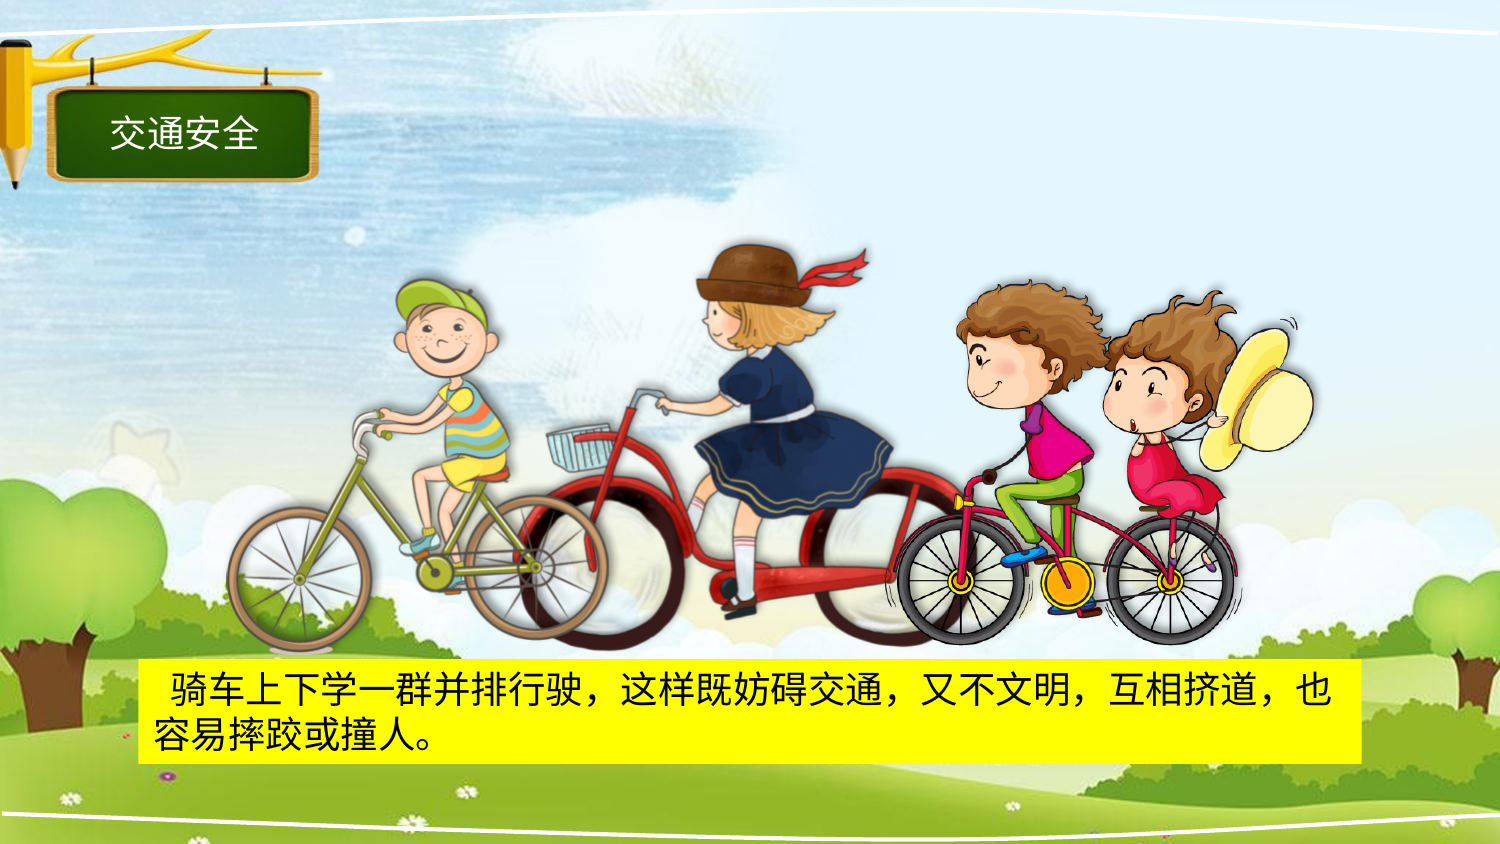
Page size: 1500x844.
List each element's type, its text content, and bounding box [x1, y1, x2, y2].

text_box 骑车上下学一群并排行驶，这样既妨碍交通，又不文明，互相挤道，也容易摔跤或撞人。 [138, 659, 1362, 764]
picture [0, 0, 1500, 844]
text_box 交通安全 [94, 103, 224, 163]
